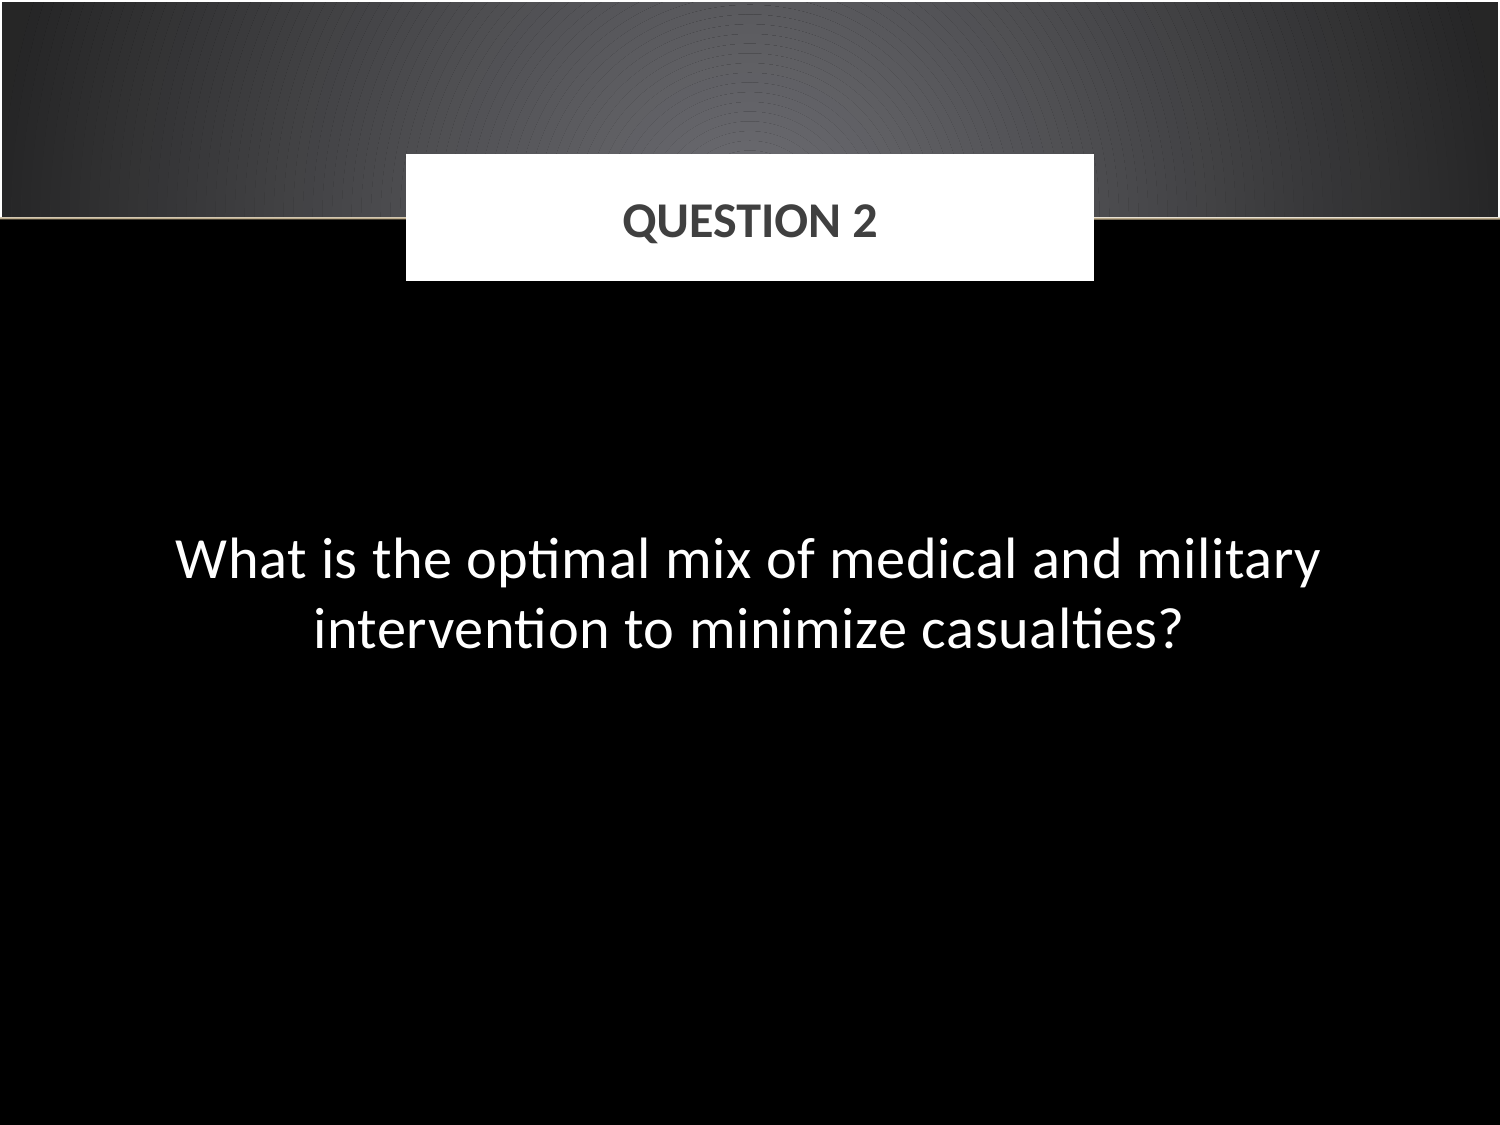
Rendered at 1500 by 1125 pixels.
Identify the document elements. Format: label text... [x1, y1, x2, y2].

title QUESTION 2 [406, 154, 1094, 281]
list What is the optimal mix of medical and military intervention to minimize casualties? [75, 512, 1425, 675]
